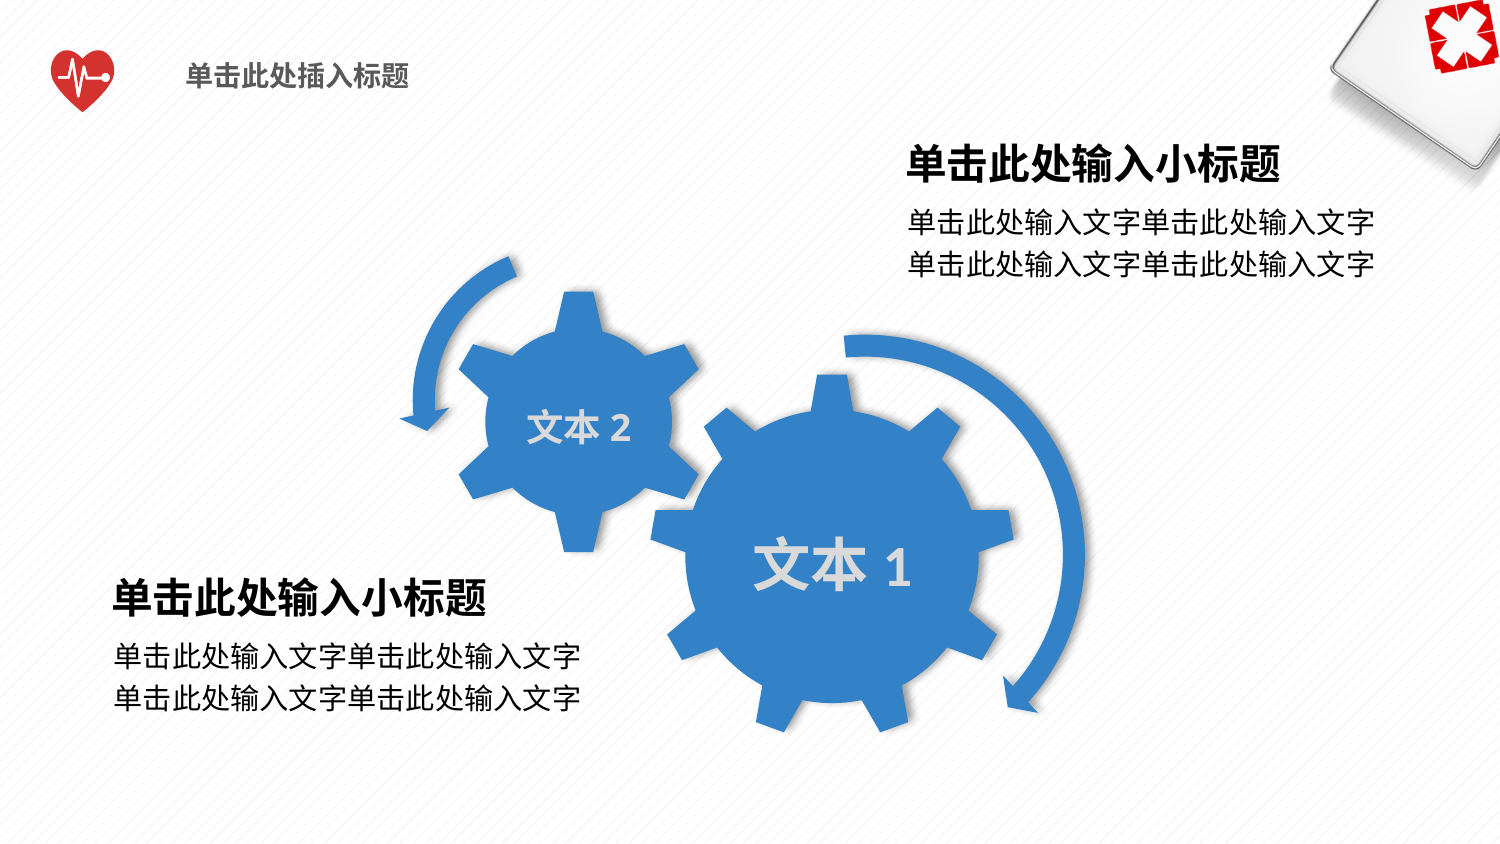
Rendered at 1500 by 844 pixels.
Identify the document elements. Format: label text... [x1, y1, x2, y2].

text_box 单击此处输入文字单击此处输入文字 单击此处输入文字单击此处输入文字 [98, 623, 633, 723]
text_box 单击此处插入标题 [170, 50, 425, 100]
text_box 单击此处输入小标题 [904, 128, 1314, 188]
text_box 单击此处输入文字单击此处输入文字 单击此处输入文字单击此处输入文字 [892, 190, 1427, 289]
text_box 单击此处输入小标题 [111, 562, 522, 621]
text_box 文本1 [650, 374, 1014, 733]
text_box 文本2 [458, 291, 699, 553]
picture [1314, 0, 1500, 202]
text_box [843, 334, 1085, 713]
text_box [399, 256, 517, 431]
text_box [50, 50, 115, 113]
